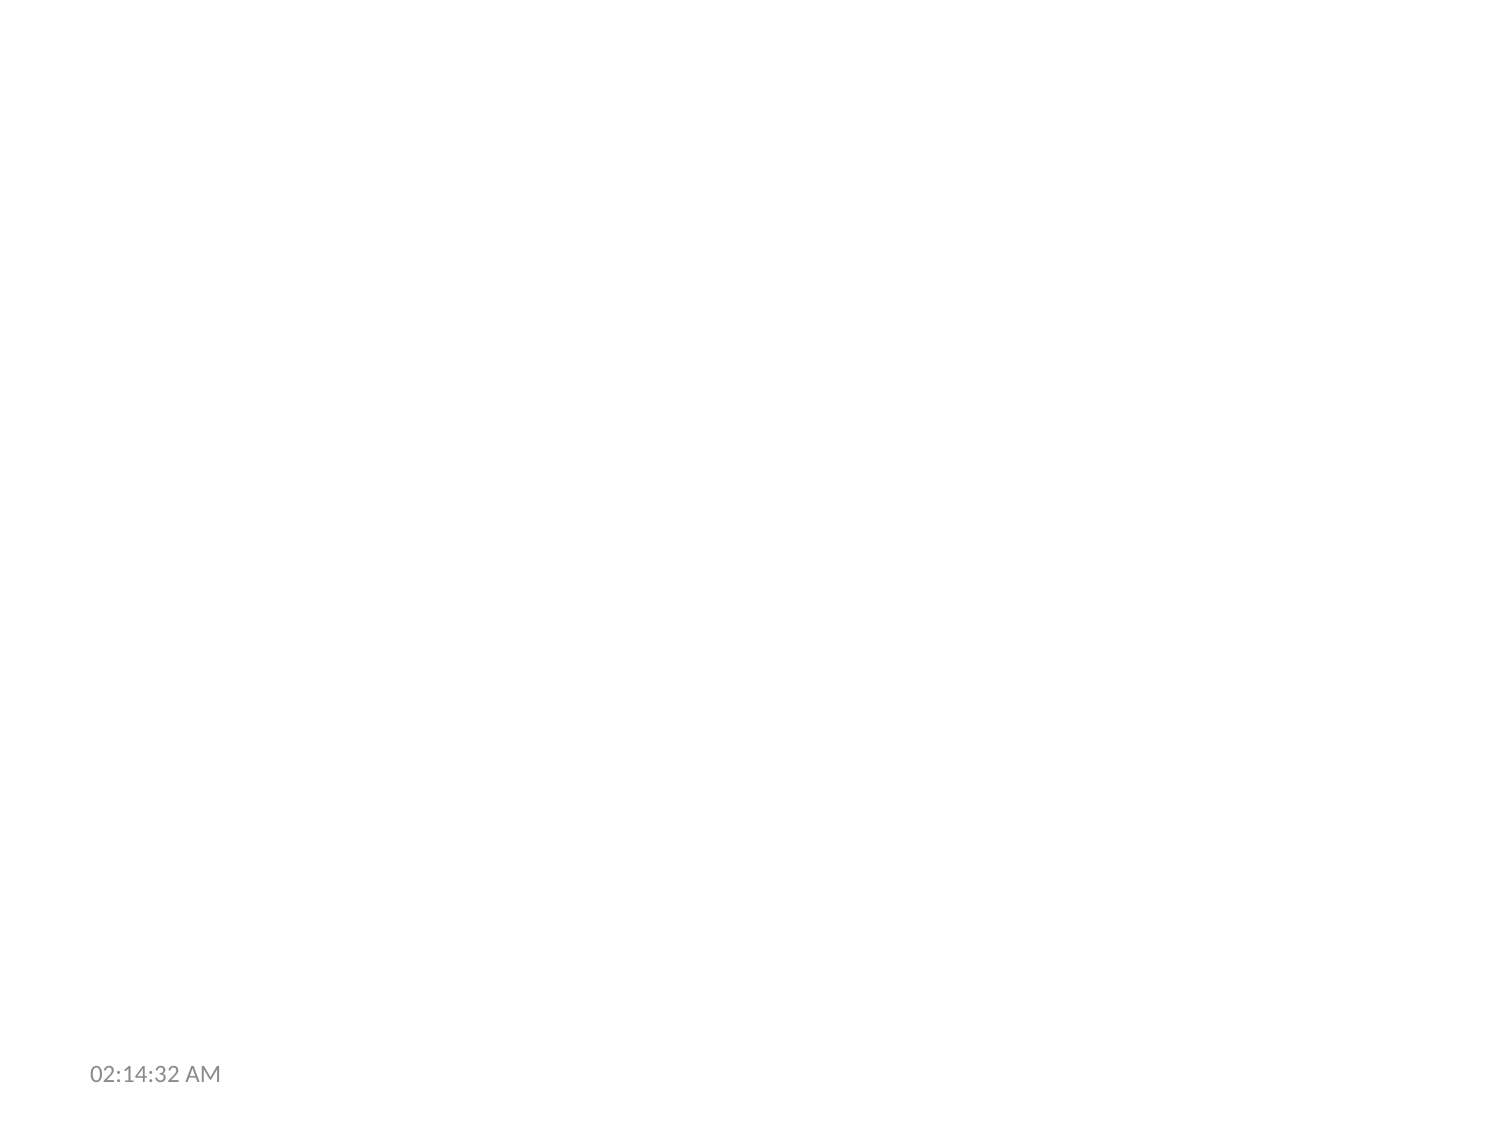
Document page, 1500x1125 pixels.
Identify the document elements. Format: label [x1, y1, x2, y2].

slide_number [75, 1042, 425, 1103]
